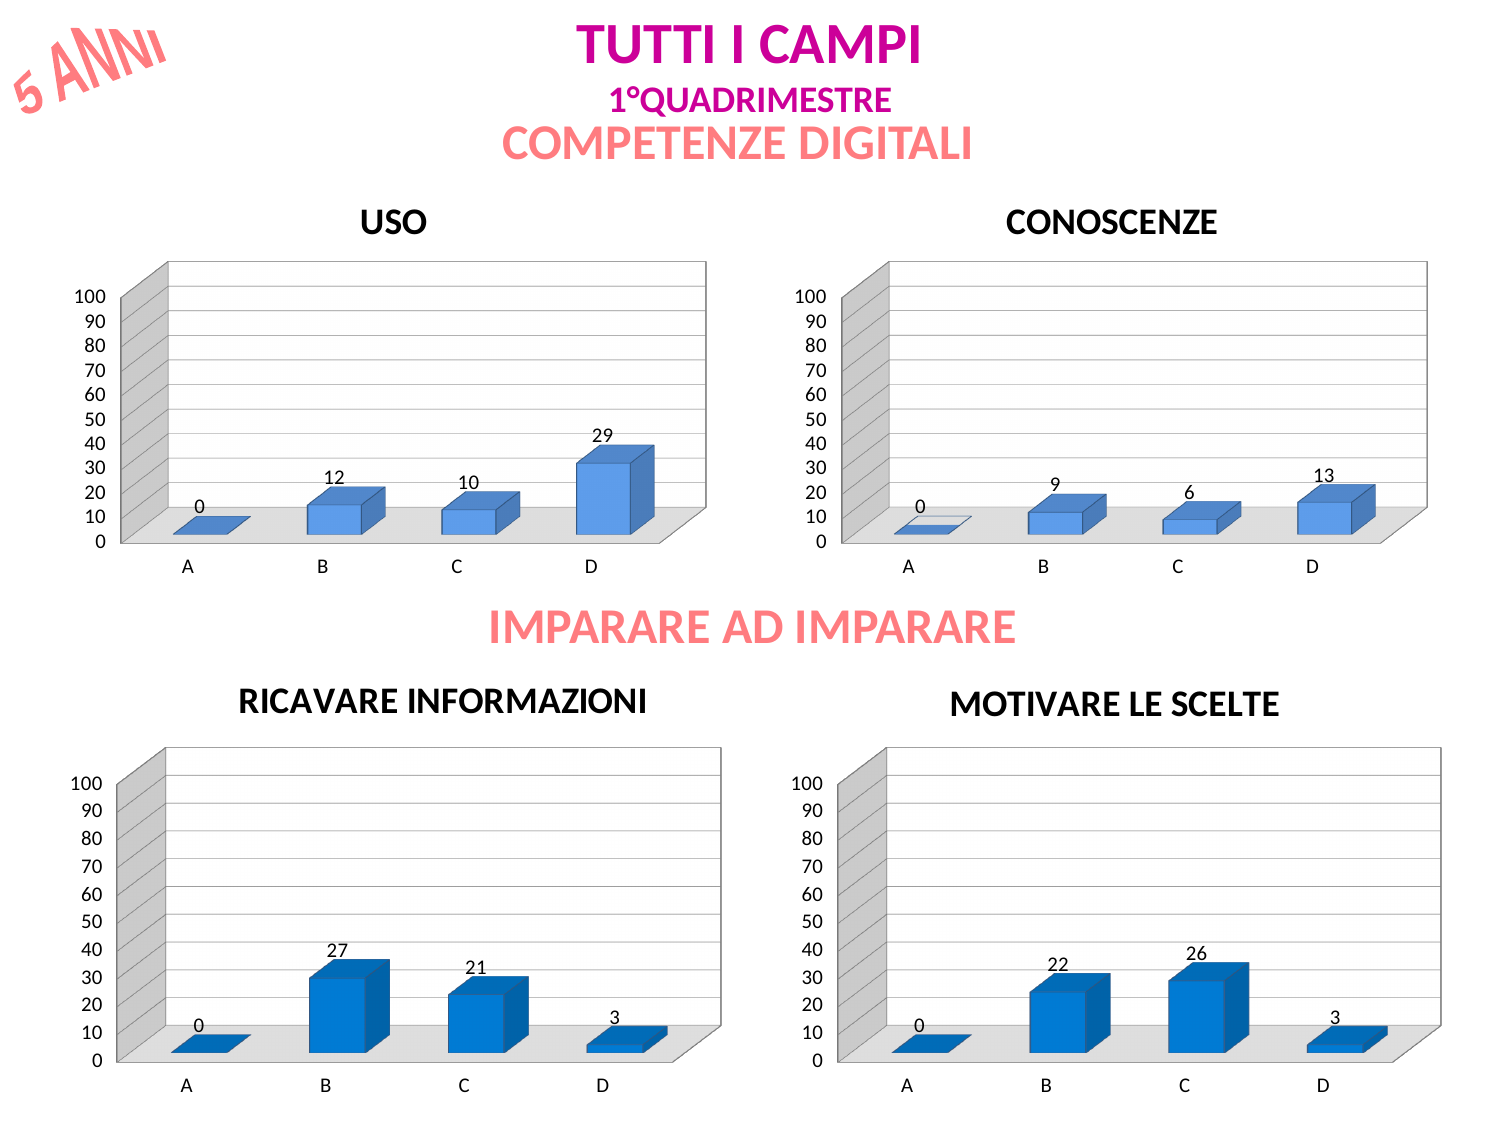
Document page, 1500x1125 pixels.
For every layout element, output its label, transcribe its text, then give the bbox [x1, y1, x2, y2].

text_box TUTTI I CAMPI 1°QUADRIMESTRE [561, 0, 939, 101]
text_box Competenze digitali [277, 101, 1199, 177]
chart [52, 661, 739, 1107]
chart [52, 177, 727, 587]
chart [773, 177, 1449, 587]
text_box Imparare ad imparare [242, 586, 1264, 662]
chart [773, 661, 1459, 1107]
